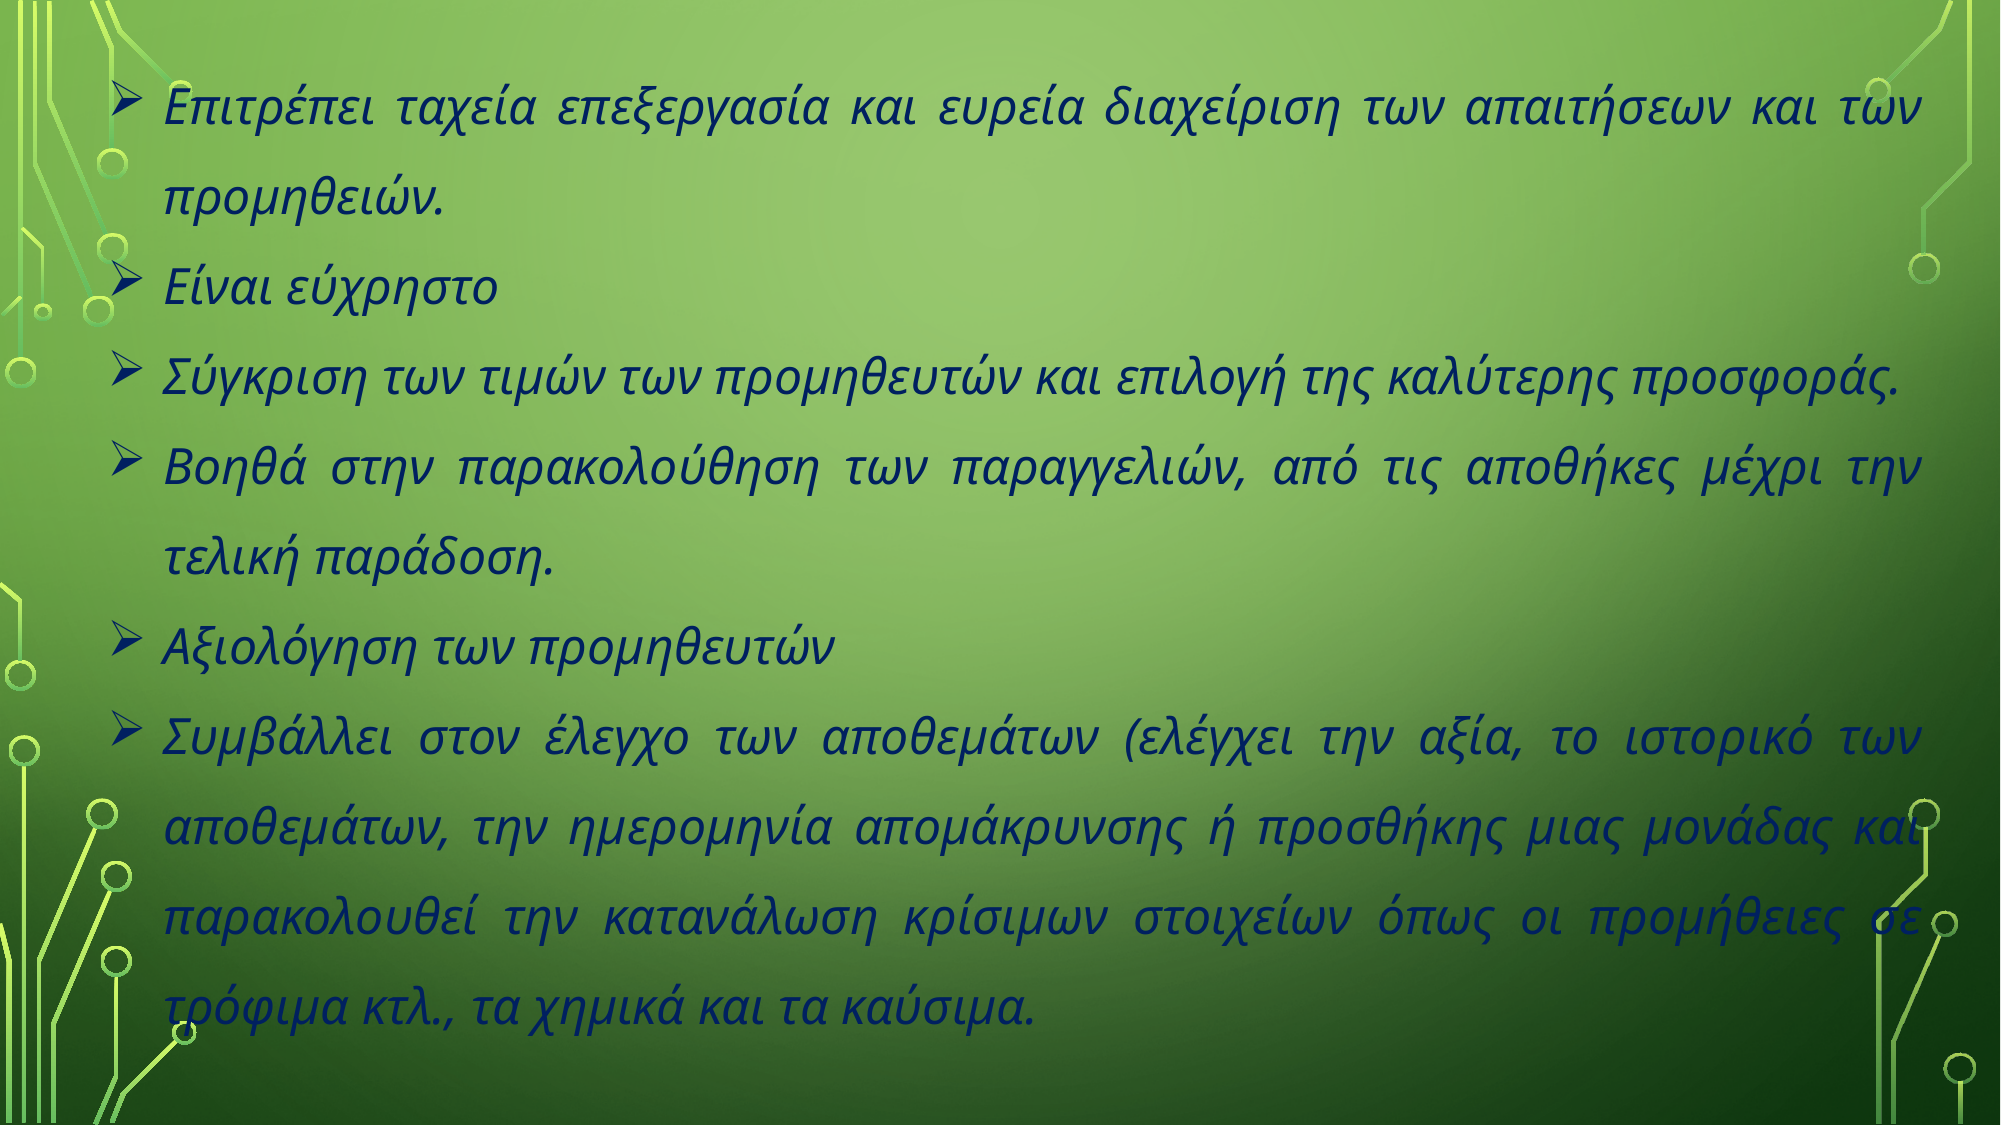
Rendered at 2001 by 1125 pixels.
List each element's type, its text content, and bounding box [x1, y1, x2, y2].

text_box Επιτρέπει ταχεία επεξεργασία και ευρεία διαχείριση των απαιτήσεων και των προμηθειών. Είναι εύχρηστο Σύγκριση των τιμών των προμηθευτών και επιλογή της καλύτερης προσφοράς. Βοηθά στην παρακολούθηση των παραγγελιών, από τις αποθήκες μέχρι την τελική παράδοση. Αξιολόγηση των προμηθευτών Συμβάλλει στον έλεγχο των αποθεμάτων (ελέγχει την αξία, το ιστορικό των αποθεμάτων, την ημερομηνία απομάκρυνσης ή προσθήκης μιας μονάδας και παρακολουθεί την κατανάλωση κρίσιμων στοιχείων όπως οι προμήθειες σε τρόφιμα κτλ., τα χημικά και τα καύσιμα. [92, 37, 1938, 1042]
